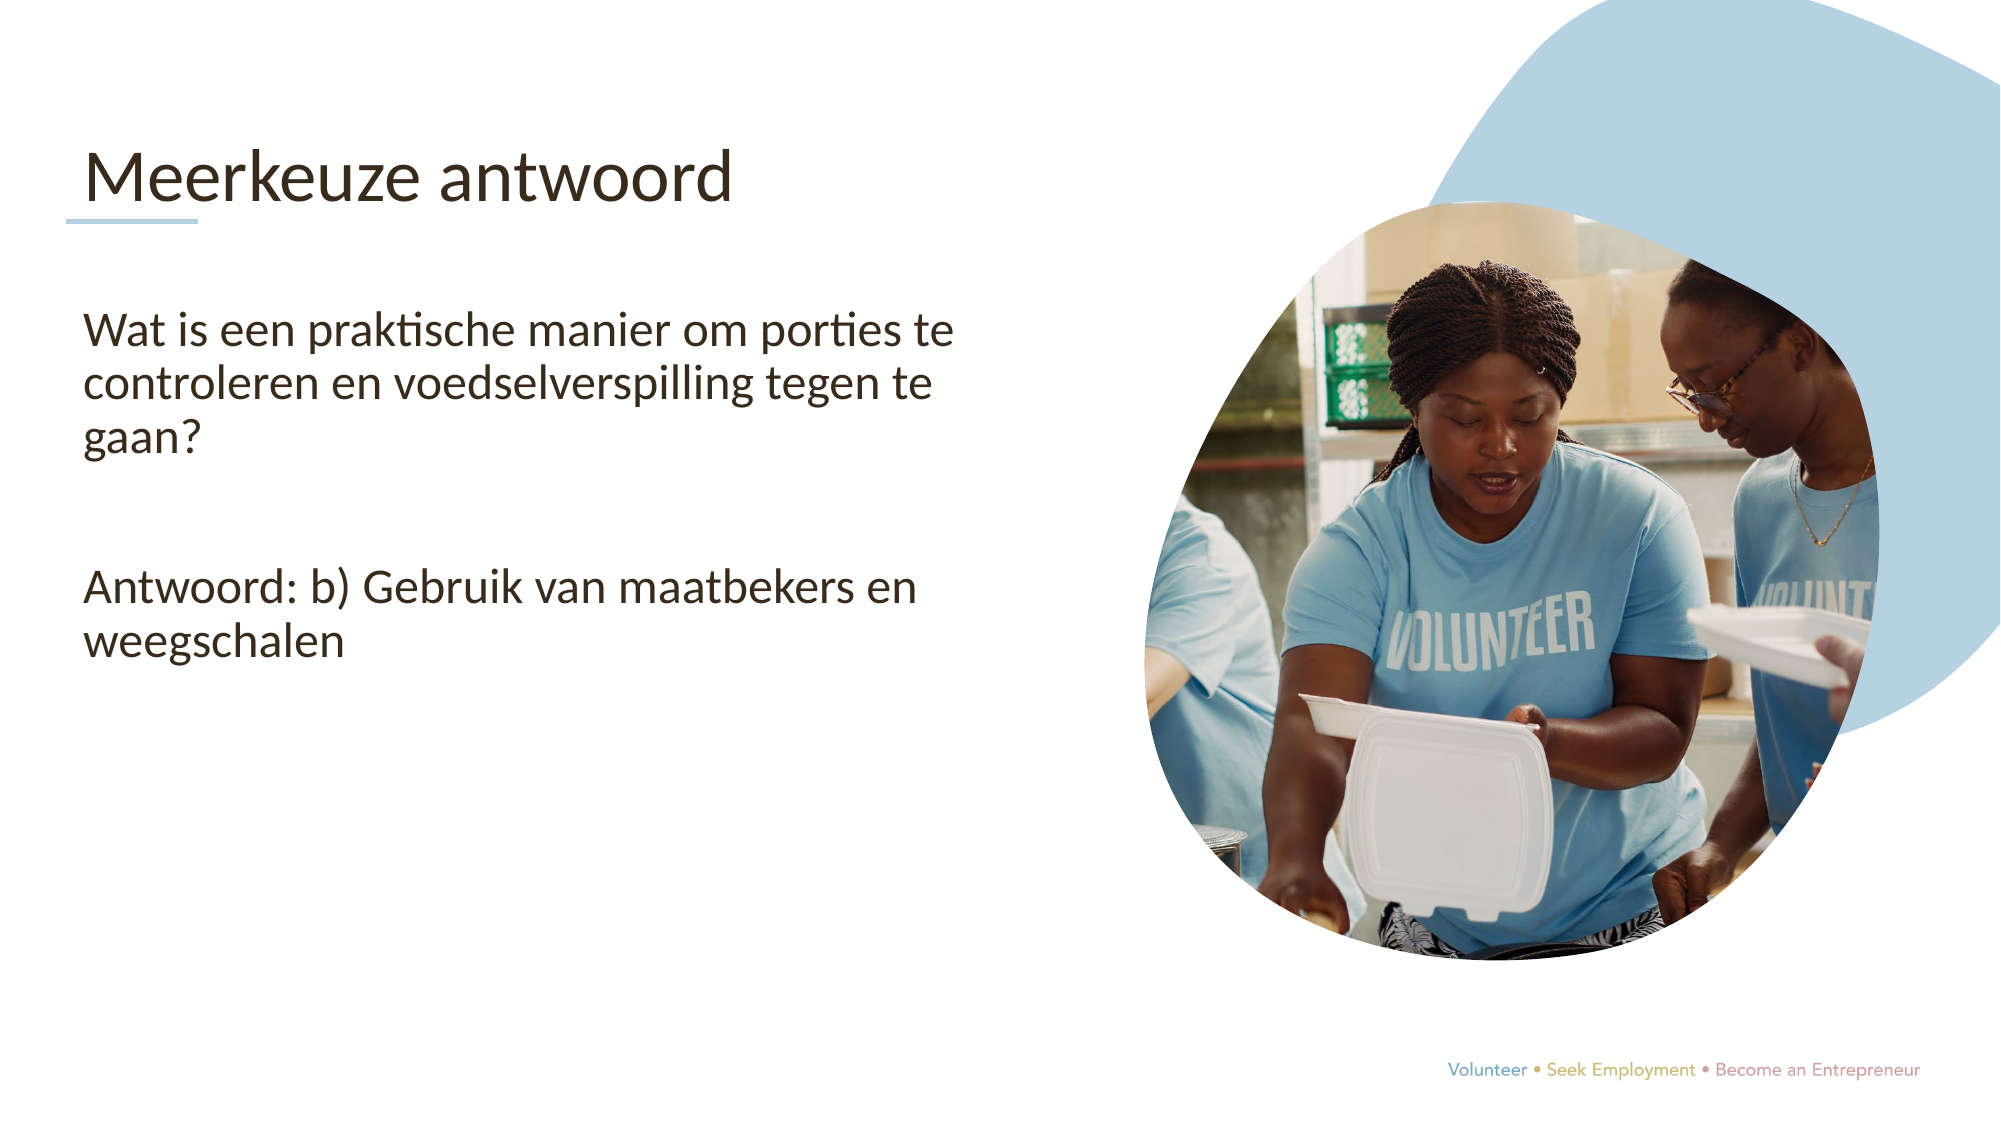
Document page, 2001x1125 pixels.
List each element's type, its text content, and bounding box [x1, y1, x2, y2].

picture [1418, 1046, 1971, 1103]
text_box Wat is een praktische manier om porties te controleren en voedselverspilling tegen te gaan? Antwoord: b) Gebruik van maatbekers en weegschalen [68, 295, 1035, 960]
text_box Meerkeuze antwoord [68, 129, 903, 356]
picture [1144, 200, 1880, 961]
